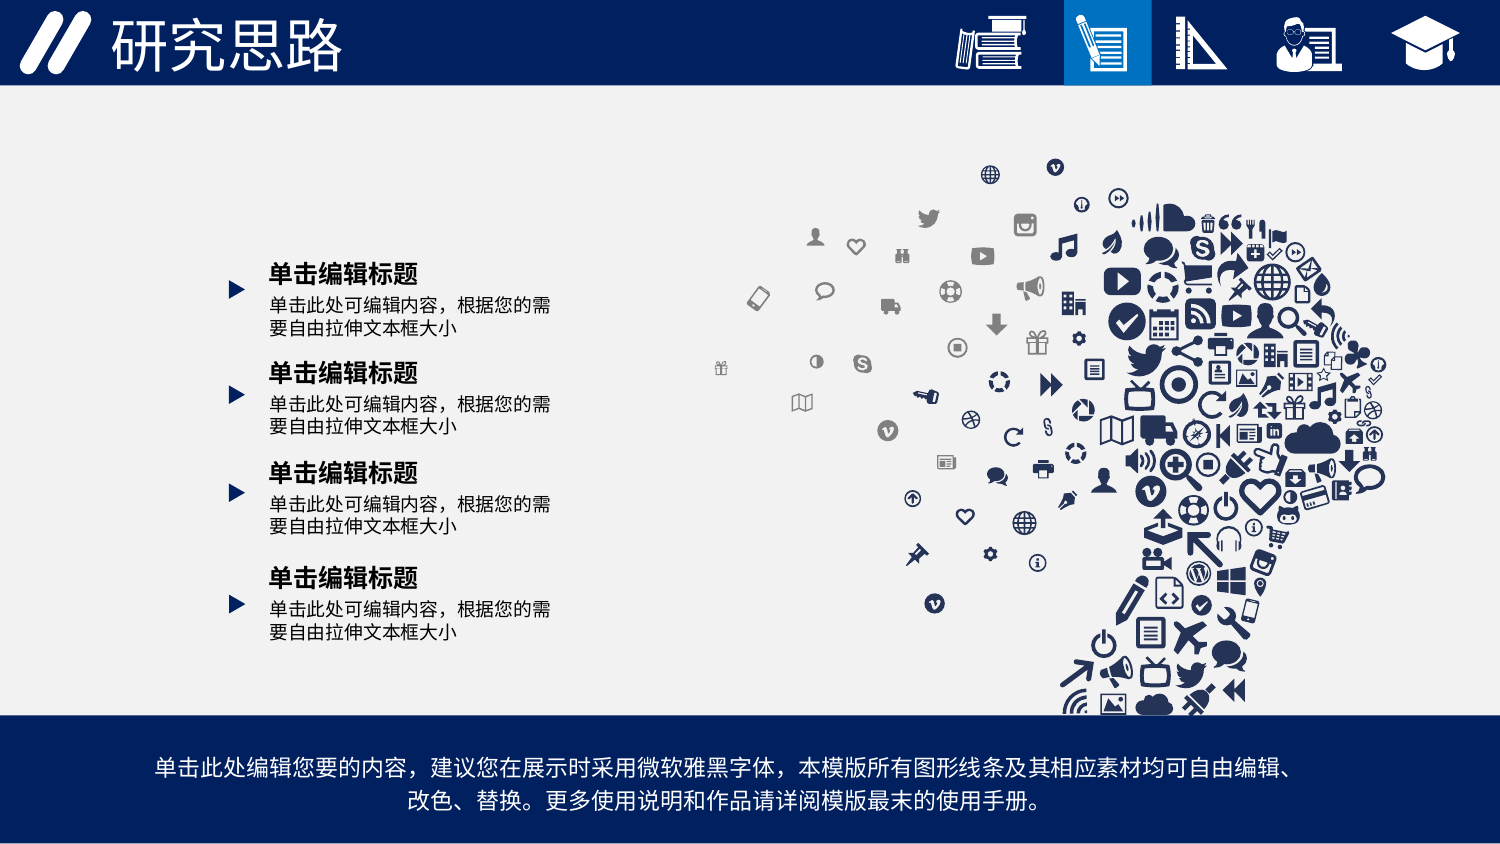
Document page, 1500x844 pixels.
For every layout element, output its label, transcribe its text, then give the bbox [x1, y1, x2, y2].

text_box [228, 258, 557, 340]
text_box [0, 715, 1500, 844]
text_box 单击此处编辑您要的内容，建议您在展示时采用微软雅黑字体，本模版所有图形线条及其相应素材均可自由编辑、改色、替换。更多使用说明和作品请详阅模版最末的使用手册。 [143, 747, 1316, 814]
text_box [714, 158, 1387, 718]
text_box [228, 562, 557, 644]
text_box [228, 456, 557, 539]
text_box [228, 356, 557, 439]
text_box 研究思路 [95, 1, 359, 87]
